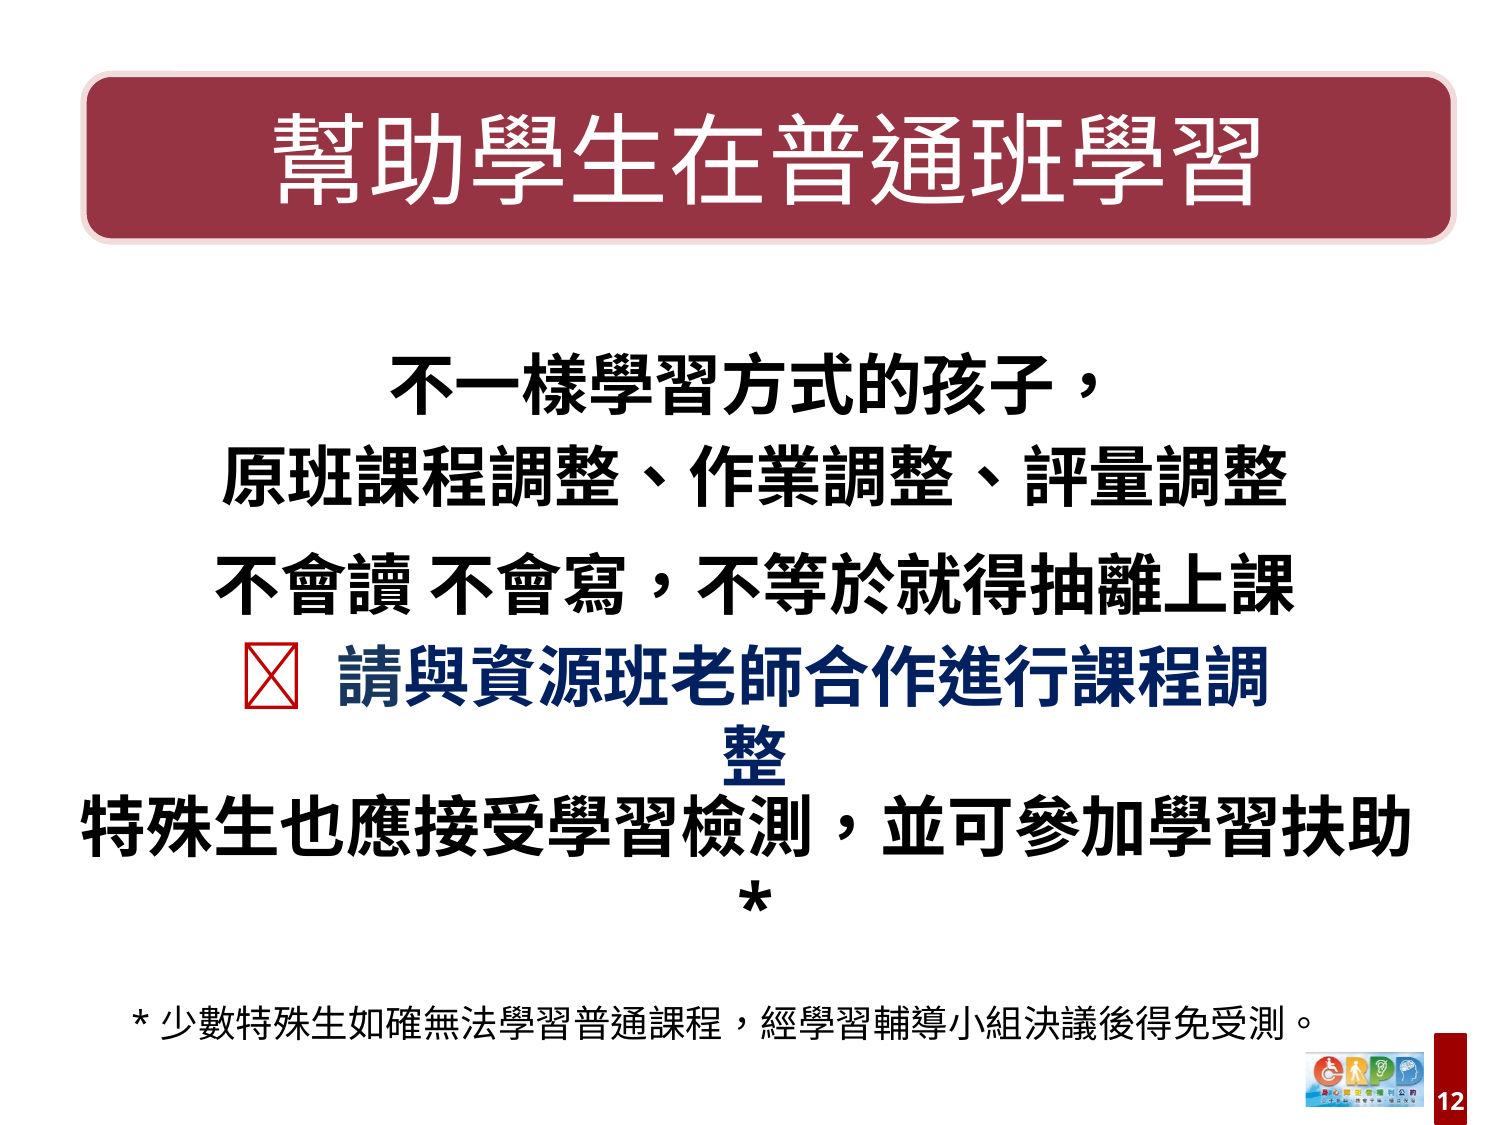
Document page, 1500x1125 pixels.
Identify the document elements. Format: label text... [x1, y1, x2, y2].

slide_number 12 [1416, 1076, 1485, 1125]
picture [1305, 1052, 1424, 1107]
text_box 幫助學生在普通班學習 [81, 71, 1456, 244]
text_box 不一樣學習方式的孩子， 原班課程調整、作業調整、評量調整 [192, 337, 1318, 521]
text_box 特殊生也應接受學習檢測，並可參加學習扶助* [50, 785, 1460, 945]
text_box 不會讀 不會寫，不等於就得抽離上課  請與資源班老師合作進行課程調整 [192, 560, 1318, 778]
text_box *少數特殊生如確無法學習普通課程，經學習輔導小組決議後得免受測。 [98, 971, 1354, 1073]
